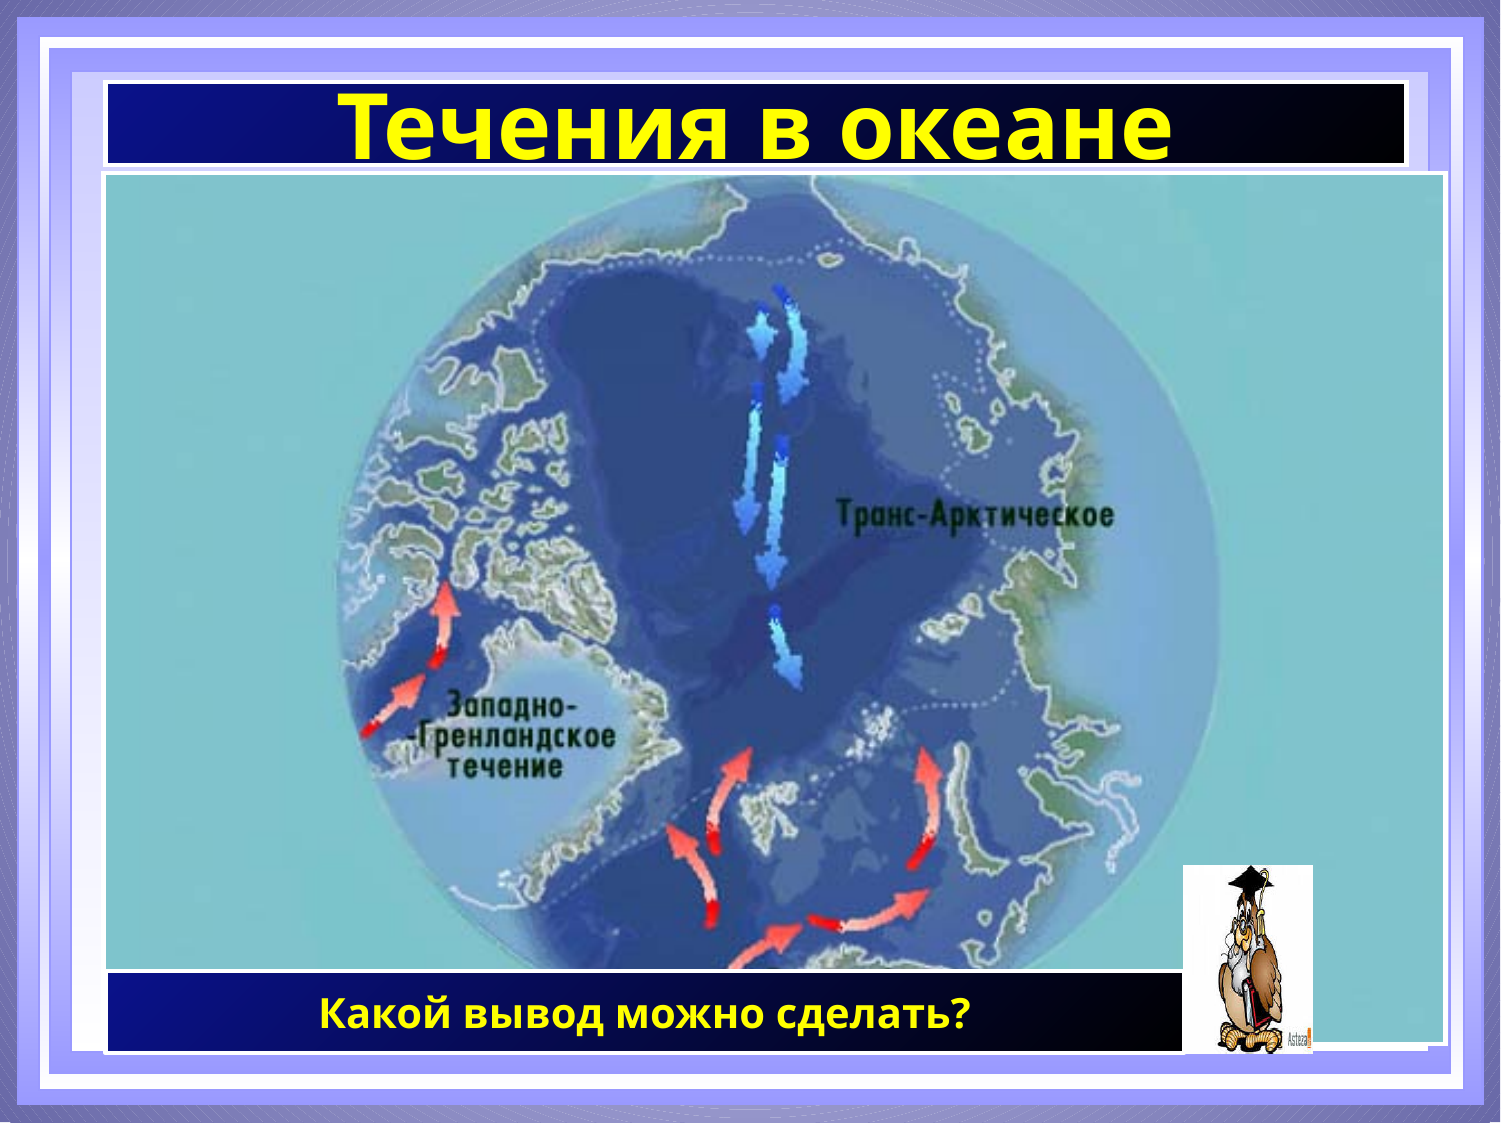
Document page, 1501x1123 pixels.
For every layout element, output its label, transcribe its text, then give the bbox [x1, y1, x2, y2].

picture [105, 175, 1443, 1054]
title Течения в океане [105, 81, 1407, 166]
text_box Какой вывод можно сделать? [105, 1048, 1178, 1054]
